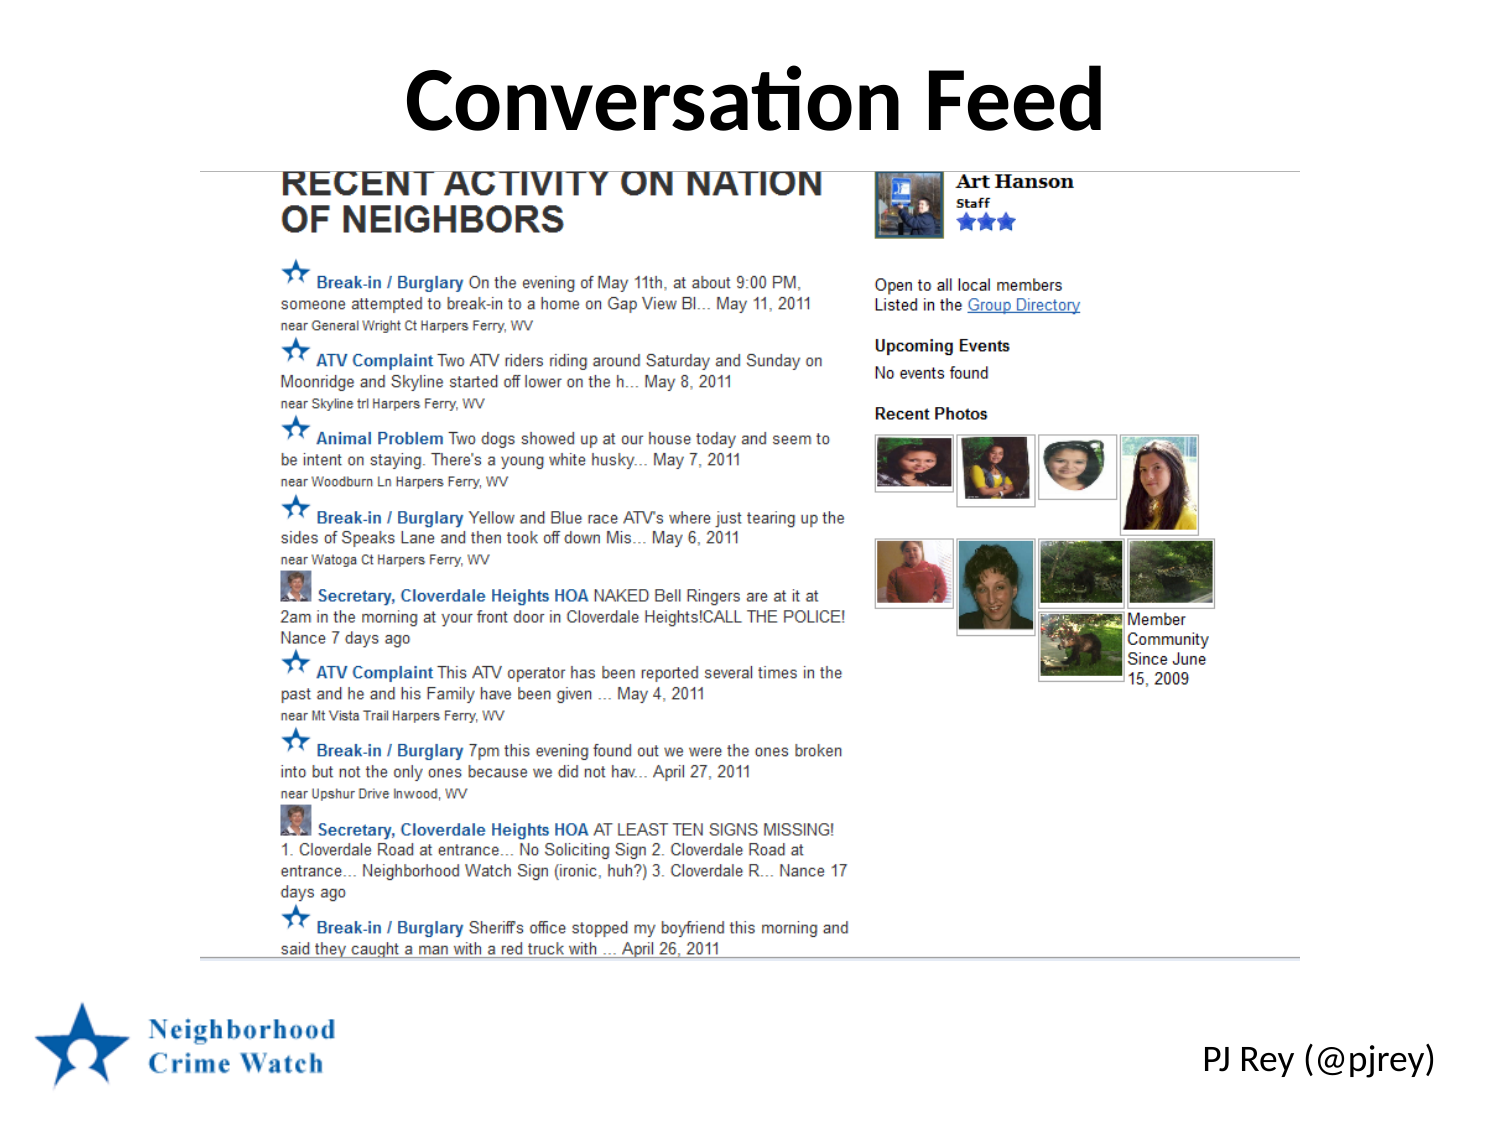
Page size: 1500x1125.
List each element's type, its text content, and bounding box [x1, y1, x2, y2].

text_box PJ Rey (@pjrey) [1187, 1026, 1463, 1087]
title Conversation Feed [112, 12, 1400, 175]
picture [199, 170, 1301, 961]
picture [34, 999, 363, 1094]
